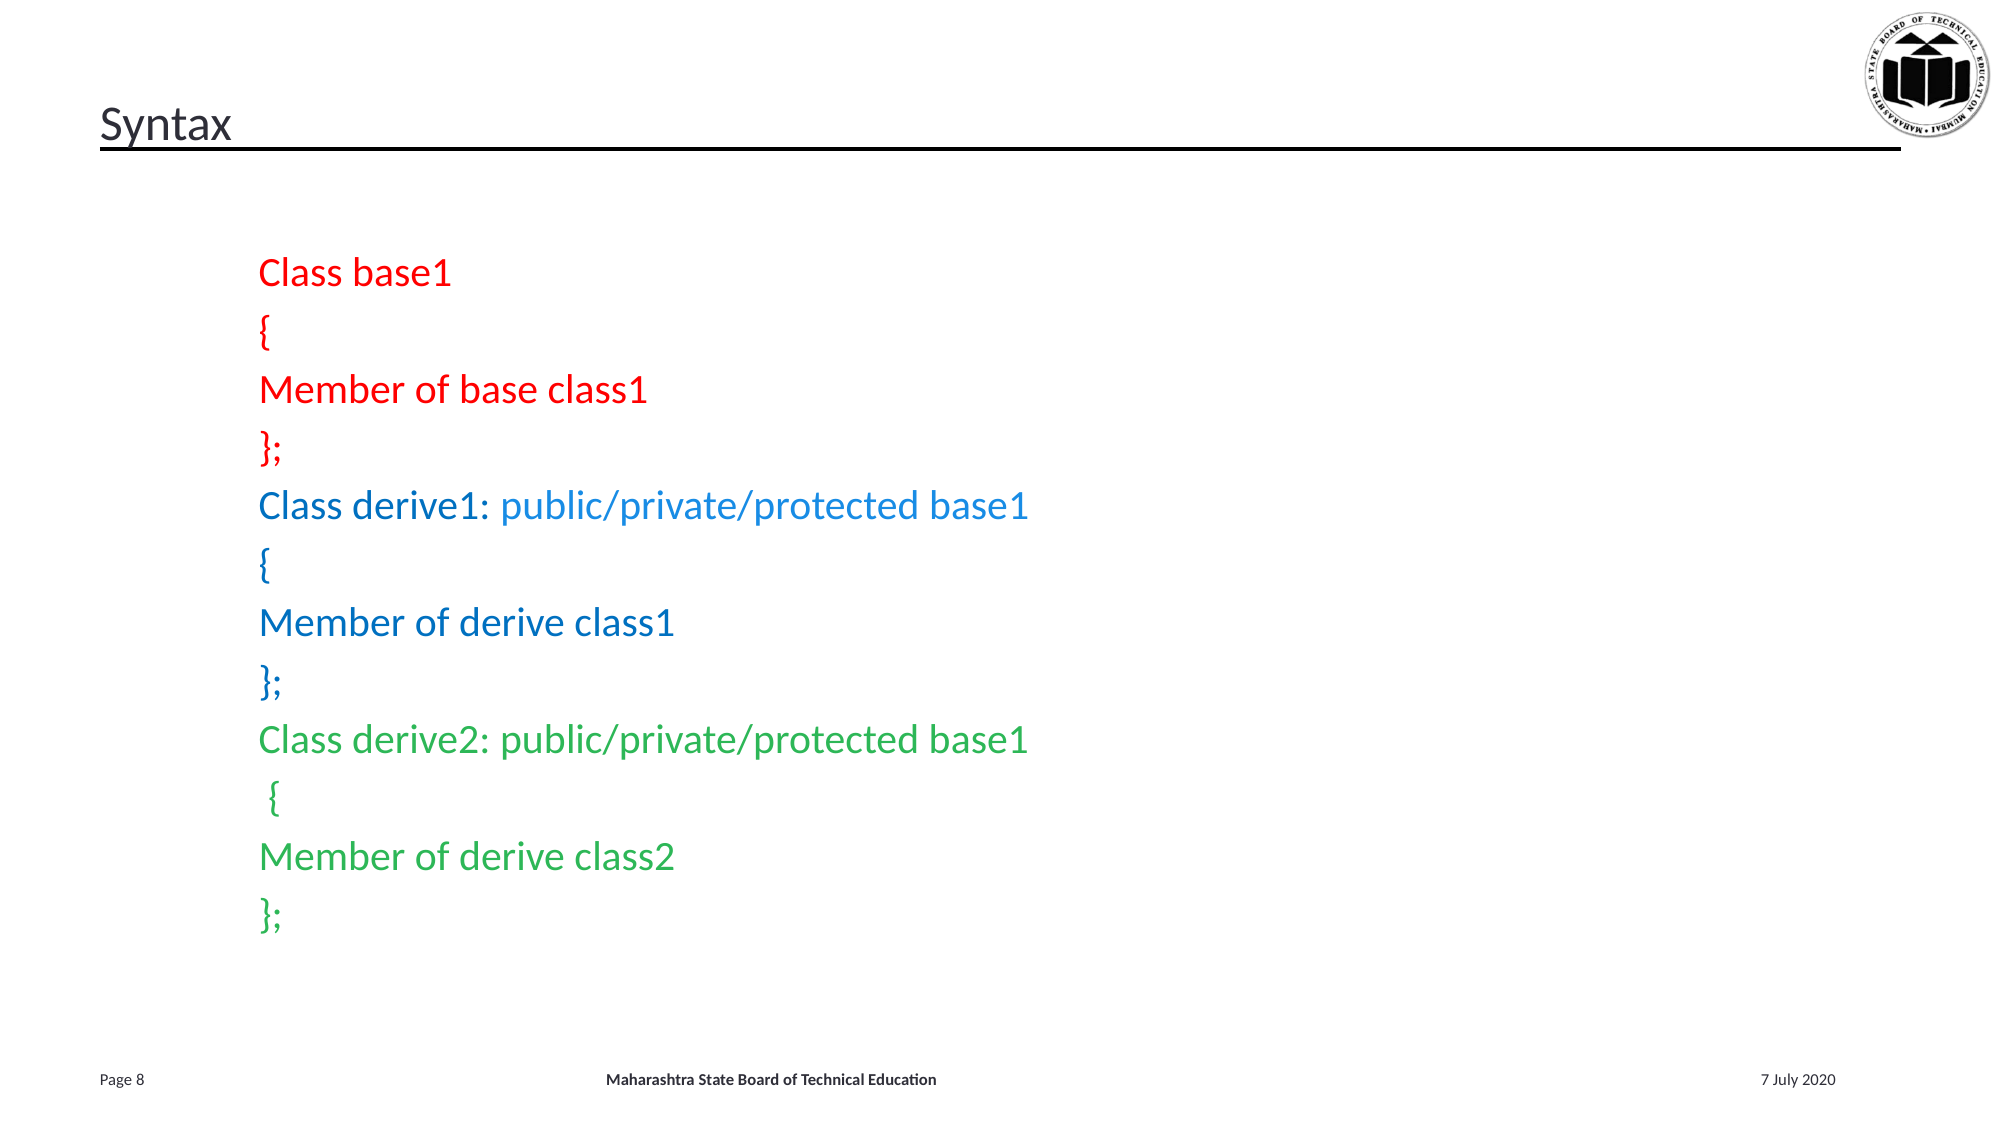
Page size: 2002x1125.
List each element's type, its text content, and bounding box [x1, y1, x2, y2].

picture [1852, 0, 2001, 149]
title Syntax [100, 48, 1901, 146]
list Class base1 { Member of base class1 }; Class derive1: public/private/protected base1 { Member of derive class1 }; Class derive2: public/private/protected base1 { Member of derive class2 }; [100, 186, 1901, 999]
